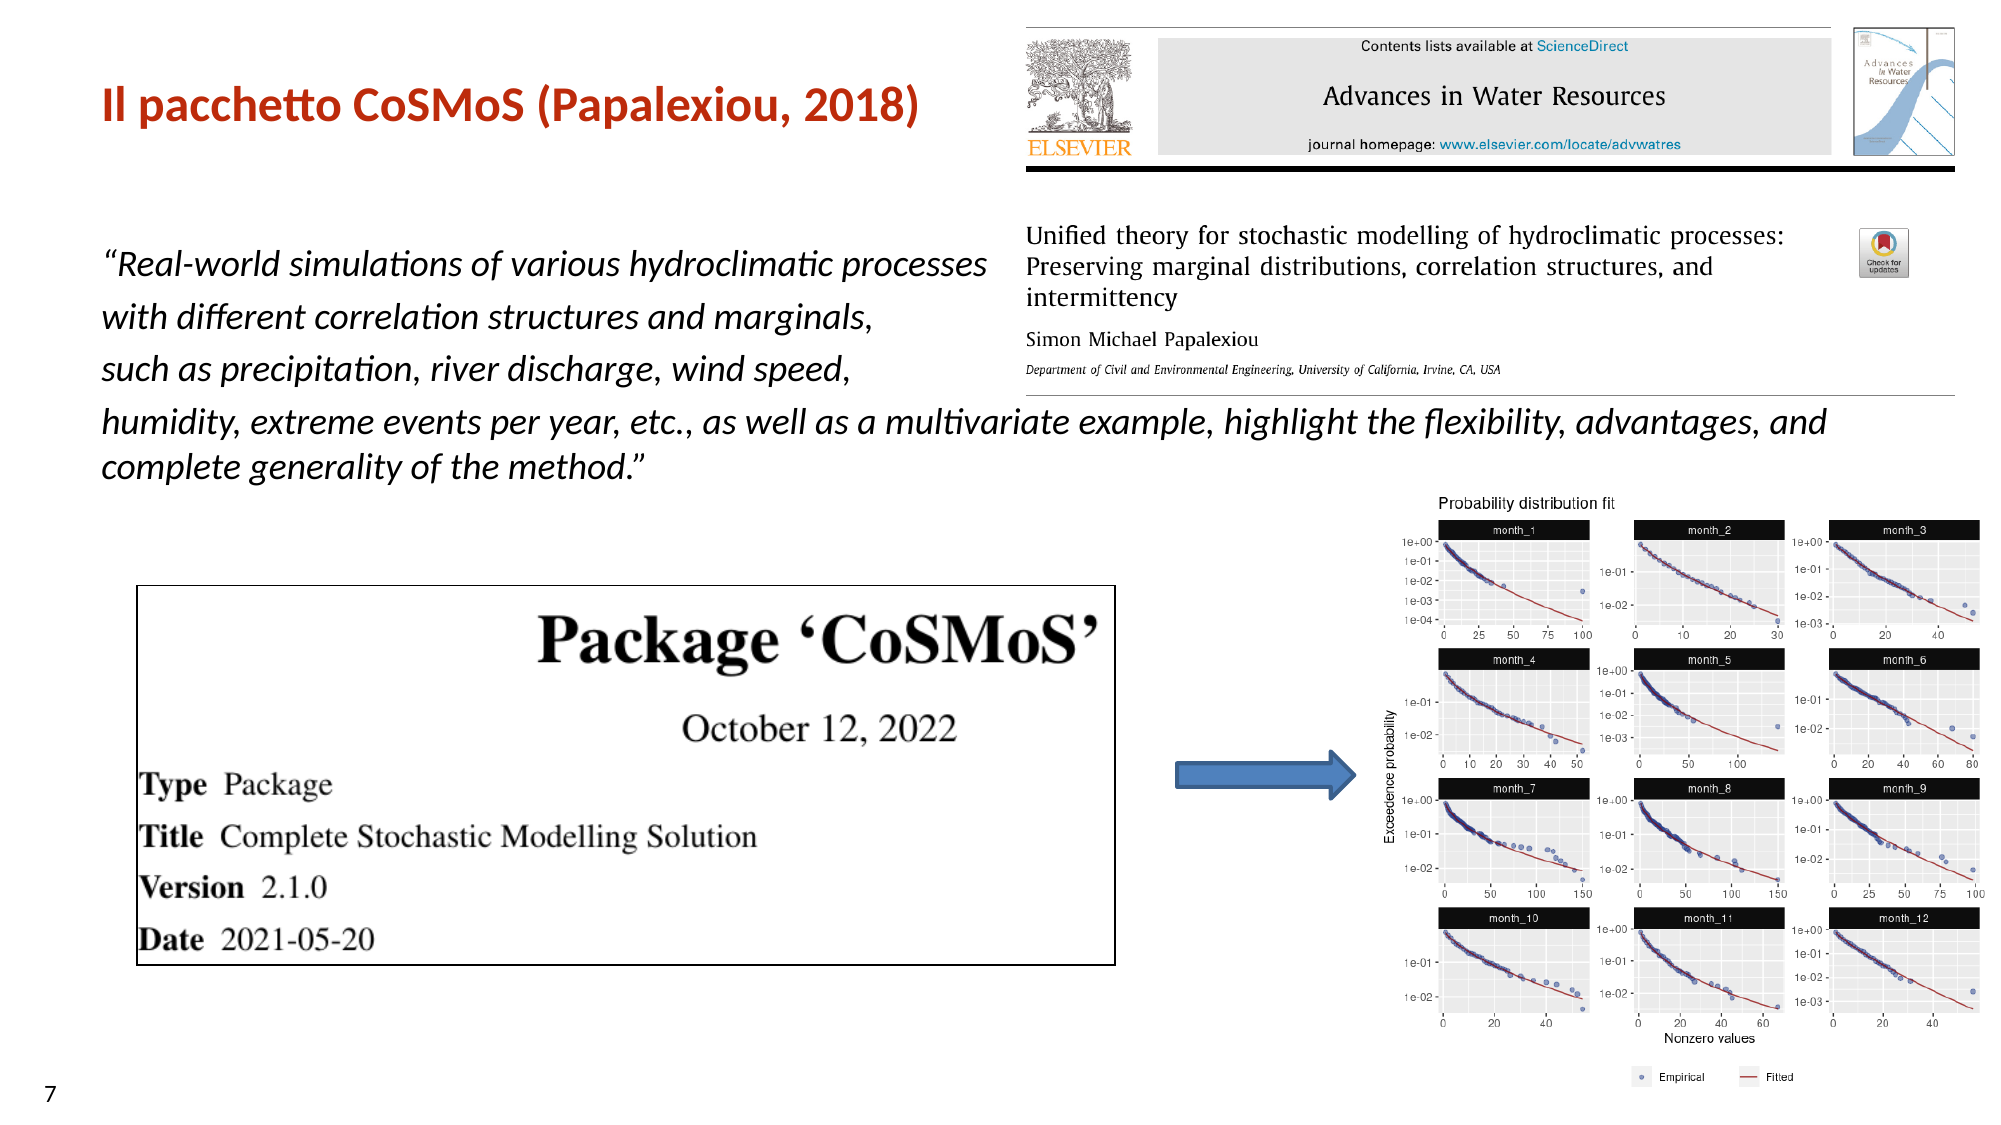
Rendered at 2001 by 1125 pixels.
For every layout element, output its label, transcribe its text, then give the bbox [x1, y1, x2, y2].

picture [1023, 23, 1957, 398]
list “Real-world simulations of various hydroclimatic processes with different correlation structures and marginals, such as precipitation, river discharge, wind speed, humidity, extreme events per year, etc., as well as a multivariate example, highlight the flexibility, advantages, and complete generality of the method.” [86, 231, 1930, 941]
text_box [1175, 749, 1357, 801]
list Il pacchetto CoSMoS (Papalexiou, 2018) [86, 78, 1018, 185]
picture [137, 585, 1115, 965]
picture [1377, 491, 1985, 1118]
